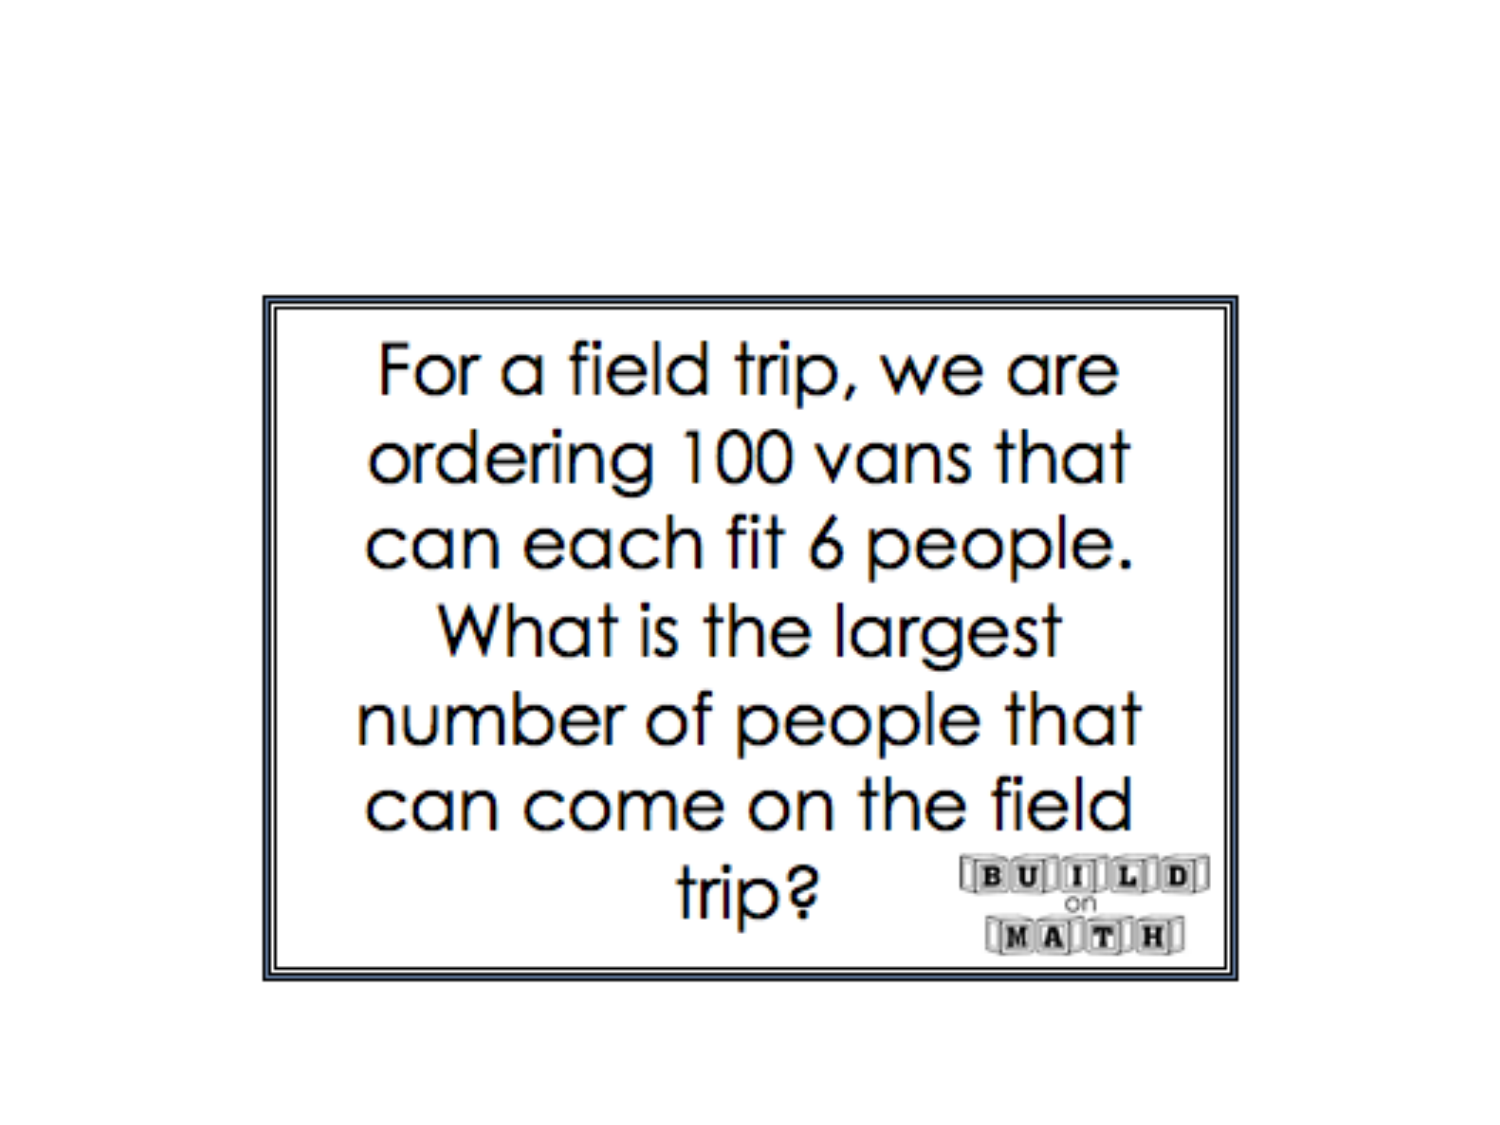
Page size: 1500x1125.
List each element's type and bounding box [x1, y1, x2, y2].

list [74, 262, 1426, 1006]
